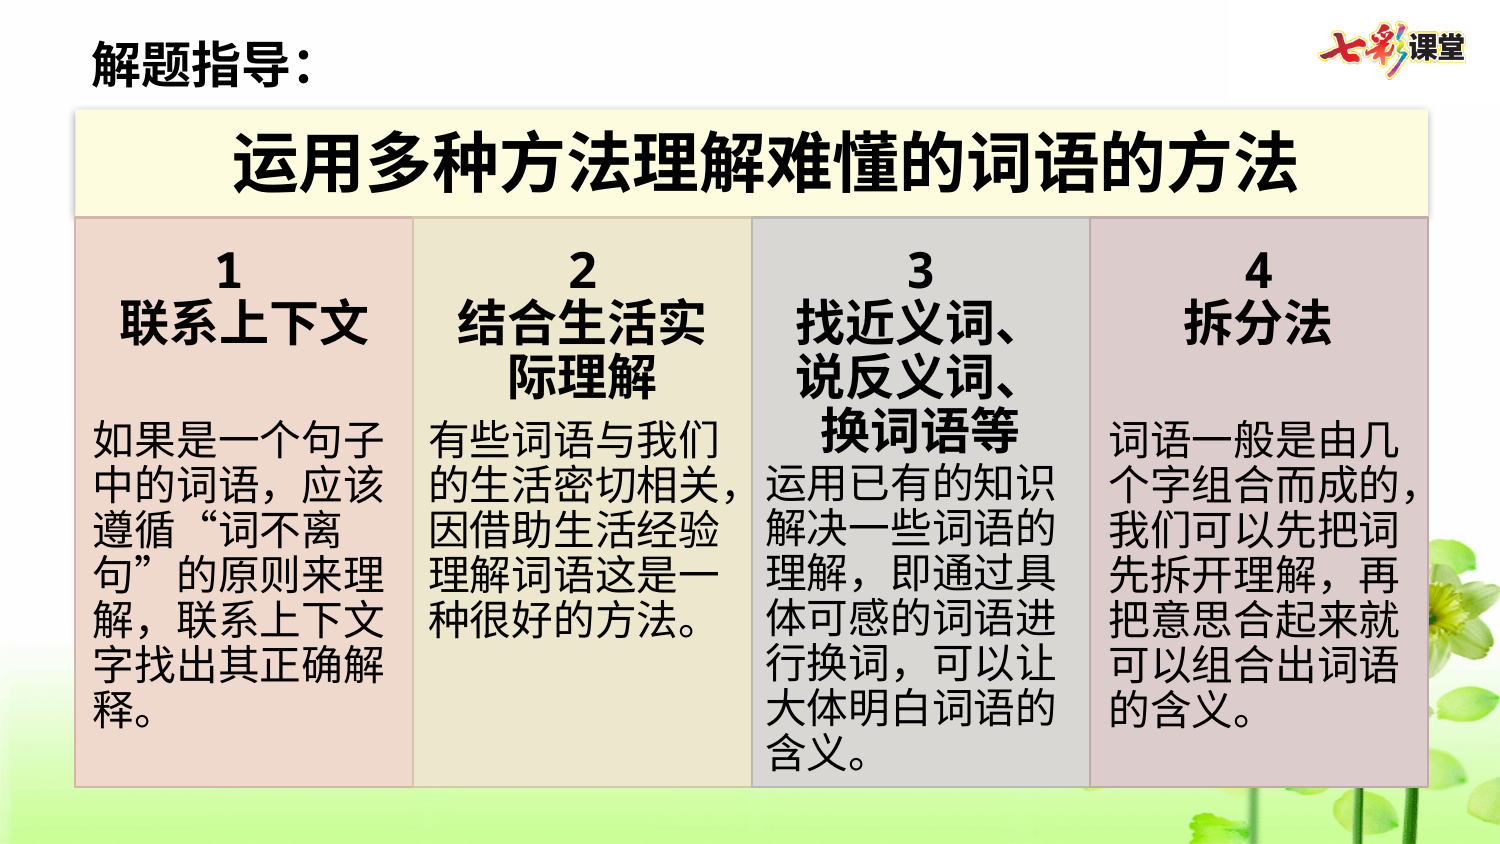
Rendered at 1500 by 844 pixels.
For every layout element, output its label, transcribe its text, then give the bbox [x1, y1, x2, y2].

text_box 运用多种方法理解难懂的词语的方法 [194, 122, 1339, 210]
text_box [749, 216, 1087, 789]
text_box 解题指导： [76, 25, 357, 101]
picture [0, 0, 1500, 844]
text_box [75, 109, 1428, 215]
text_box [1089, 216, 1429, 788]
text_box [74, 216, 411, 788]
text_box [412, 216, 747, 788]
